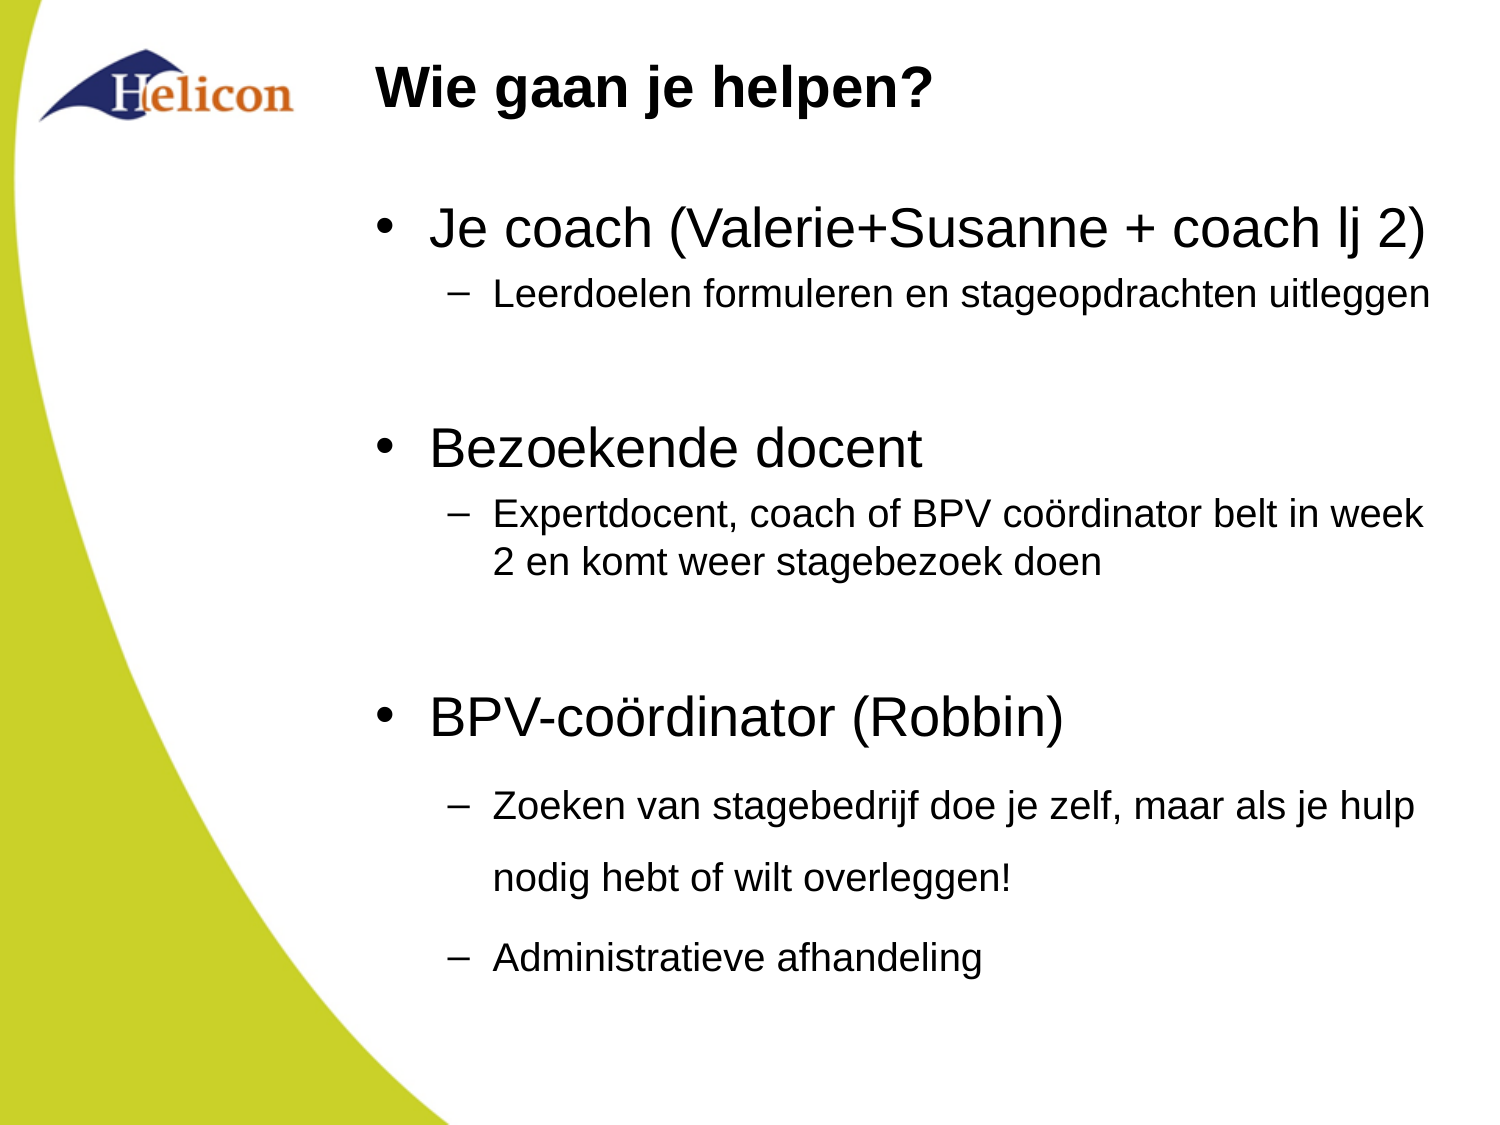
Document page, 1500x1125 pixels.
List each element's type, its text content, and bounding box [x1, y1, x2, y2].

picture [0, 0, 1500, 1125]
list Je coach (Valerie+Susanne + coach lj 2) Leerdoelen formuleren en stageopdrachten uitleggen Bezoekende docent Expertdocent, coach of BPV coördinator belt in week 2 en komt weer stagebezoek doen BPV-coördinator (Robbin) Zoeken van stagebedrijf doe je zelf, maar als je hulp nodig hebt of wilt overleggen! Administratieve afhandeling [360, 184, 1451, 1094]
title Wie gaan je helpen? [360, 30, 1451, 138]
